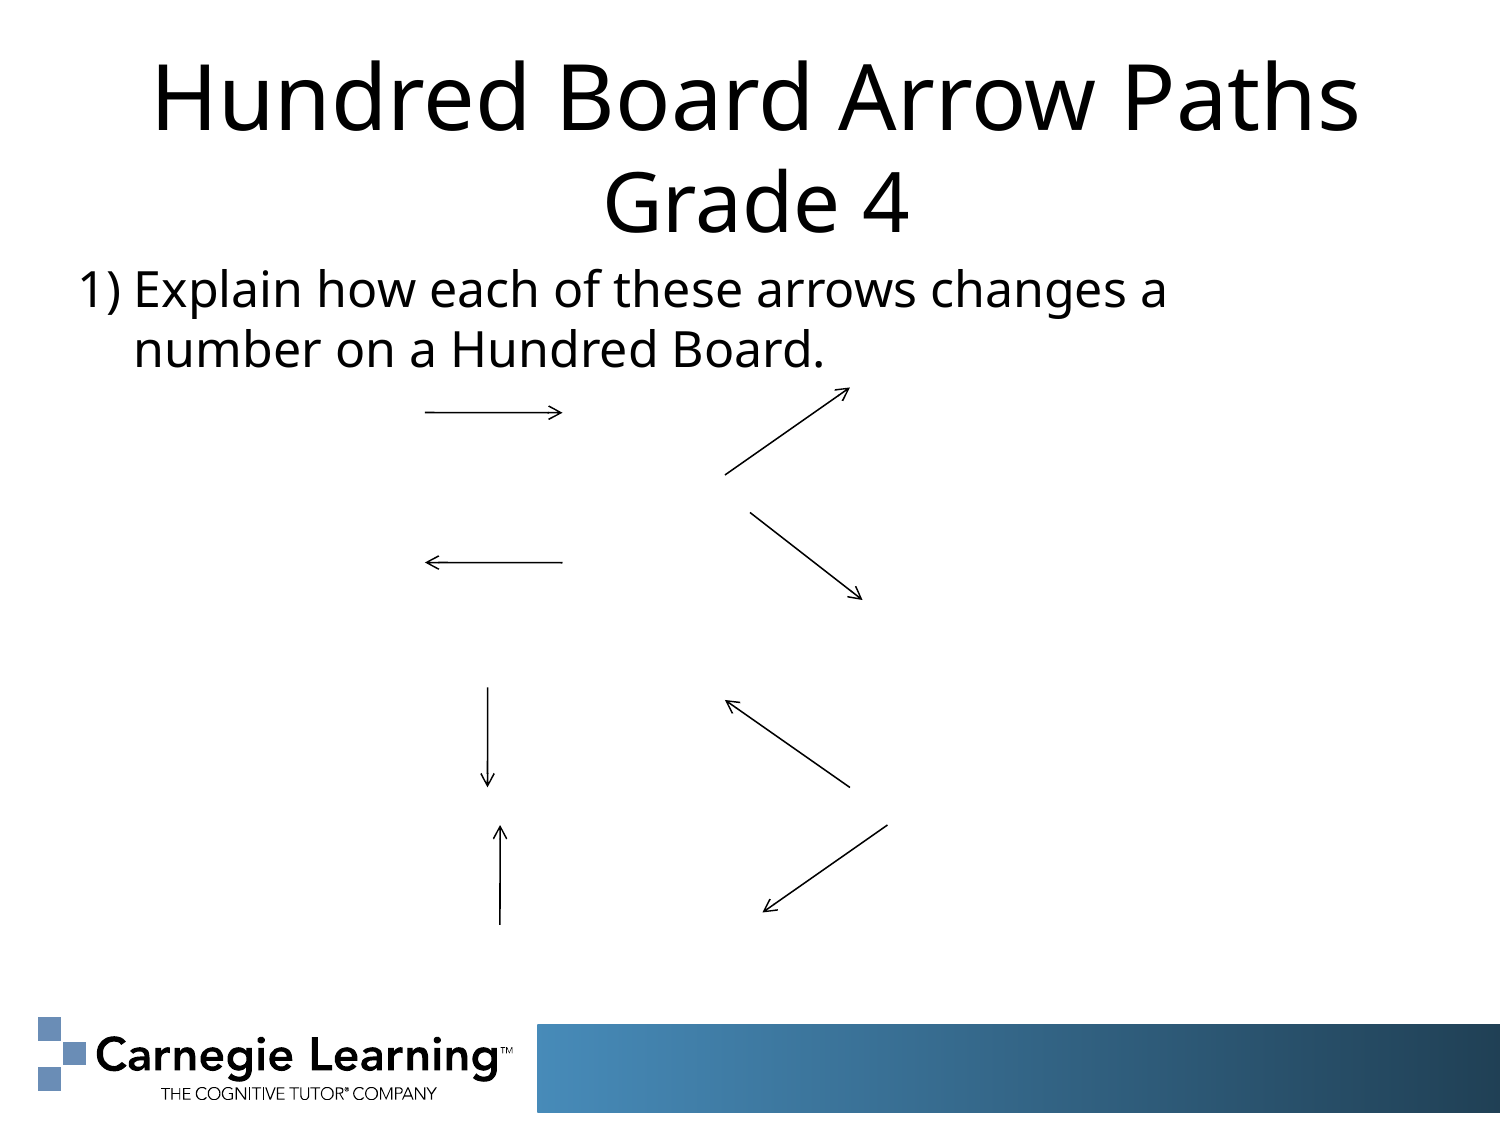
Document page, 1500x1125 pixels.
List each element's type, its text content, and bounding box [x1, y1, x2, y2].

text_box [724, 387, 851, 476]
list 1) Explain how each of these arrows changes a number on a Hundred Board. [62, 249, 1363, 926]
title Hundred Board Arrow Paths Grade 4 [37, 49, 1476, 238]
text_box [724, 512, 888, 913]
